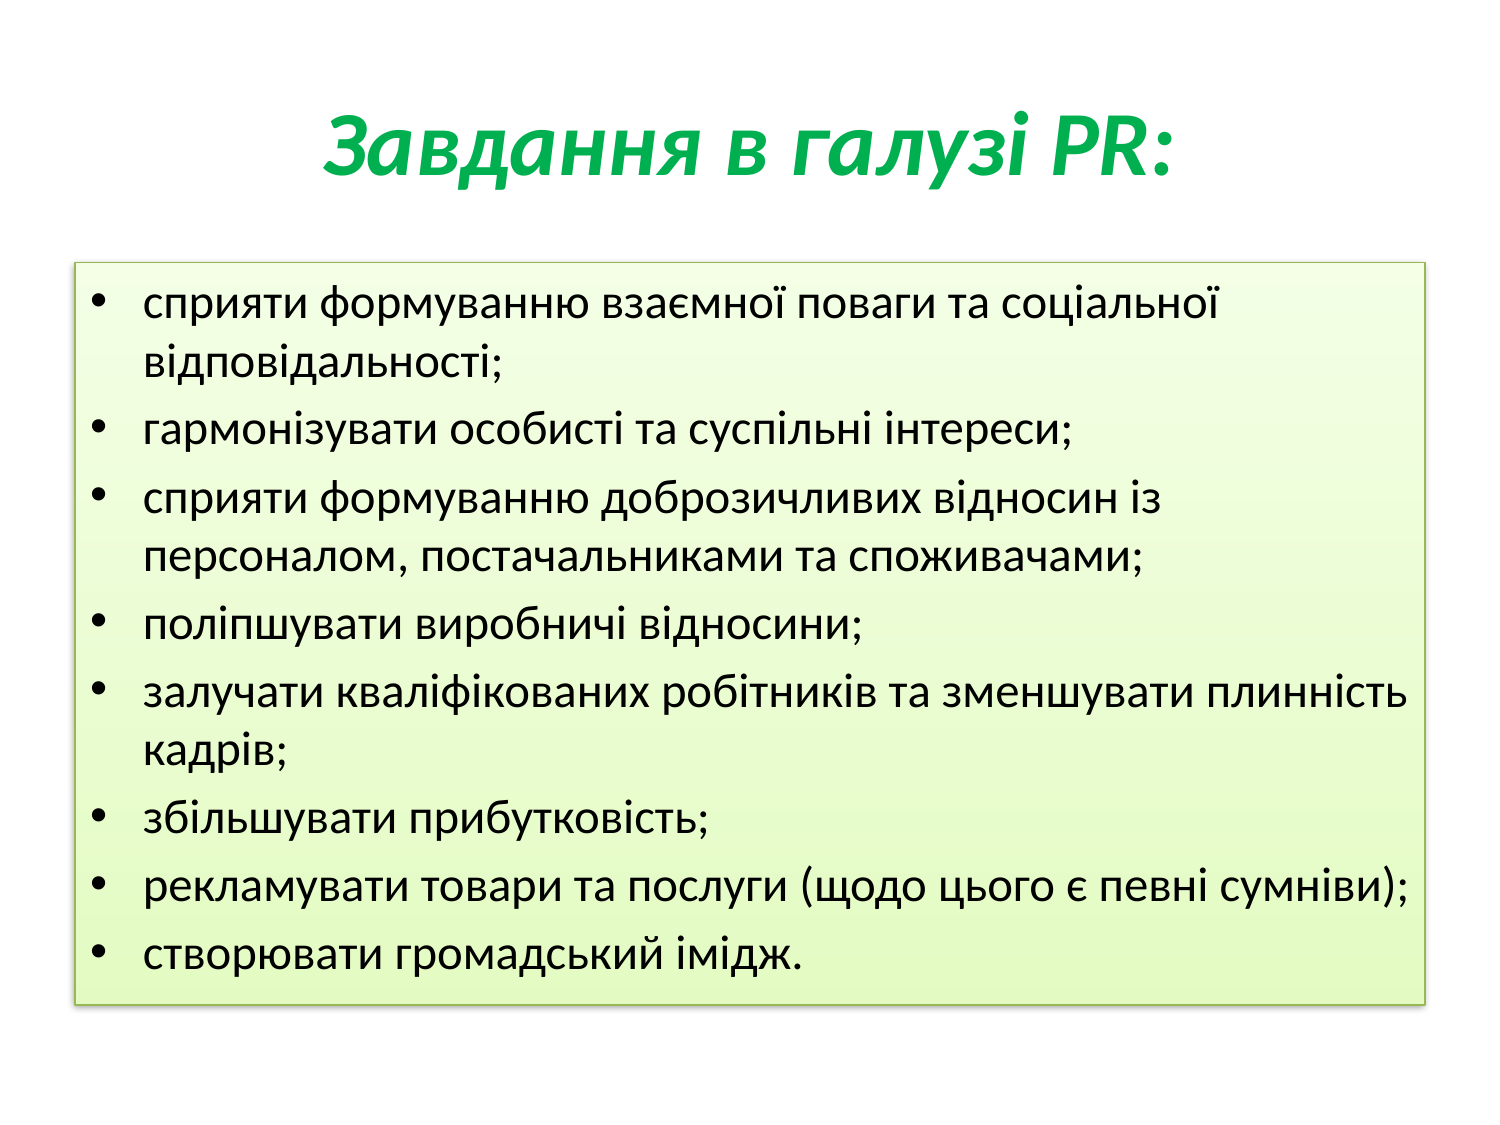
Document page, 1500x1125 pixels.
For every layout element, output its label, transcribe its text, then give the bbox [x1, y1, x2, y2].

list сприяти формуванню взаємної поваги та соціальної відповідальності; гармонізувати особисті та суспільні інтереси; сприяти формуванню доброзичливих відносин із персоналом, постачальниками та споживачами; поліпшувати виробничі відносини; залучати кваліфікованих робітників та зменшувати плинність кадрів; збільшувати прибутковість; рекламувати товари та послуги (щодо цього є певні сумніви); створювати громадський імідж. [74, 262, 1426, 1006]
title Завдання в галузі PR: [75, 45, 1425, 233]
